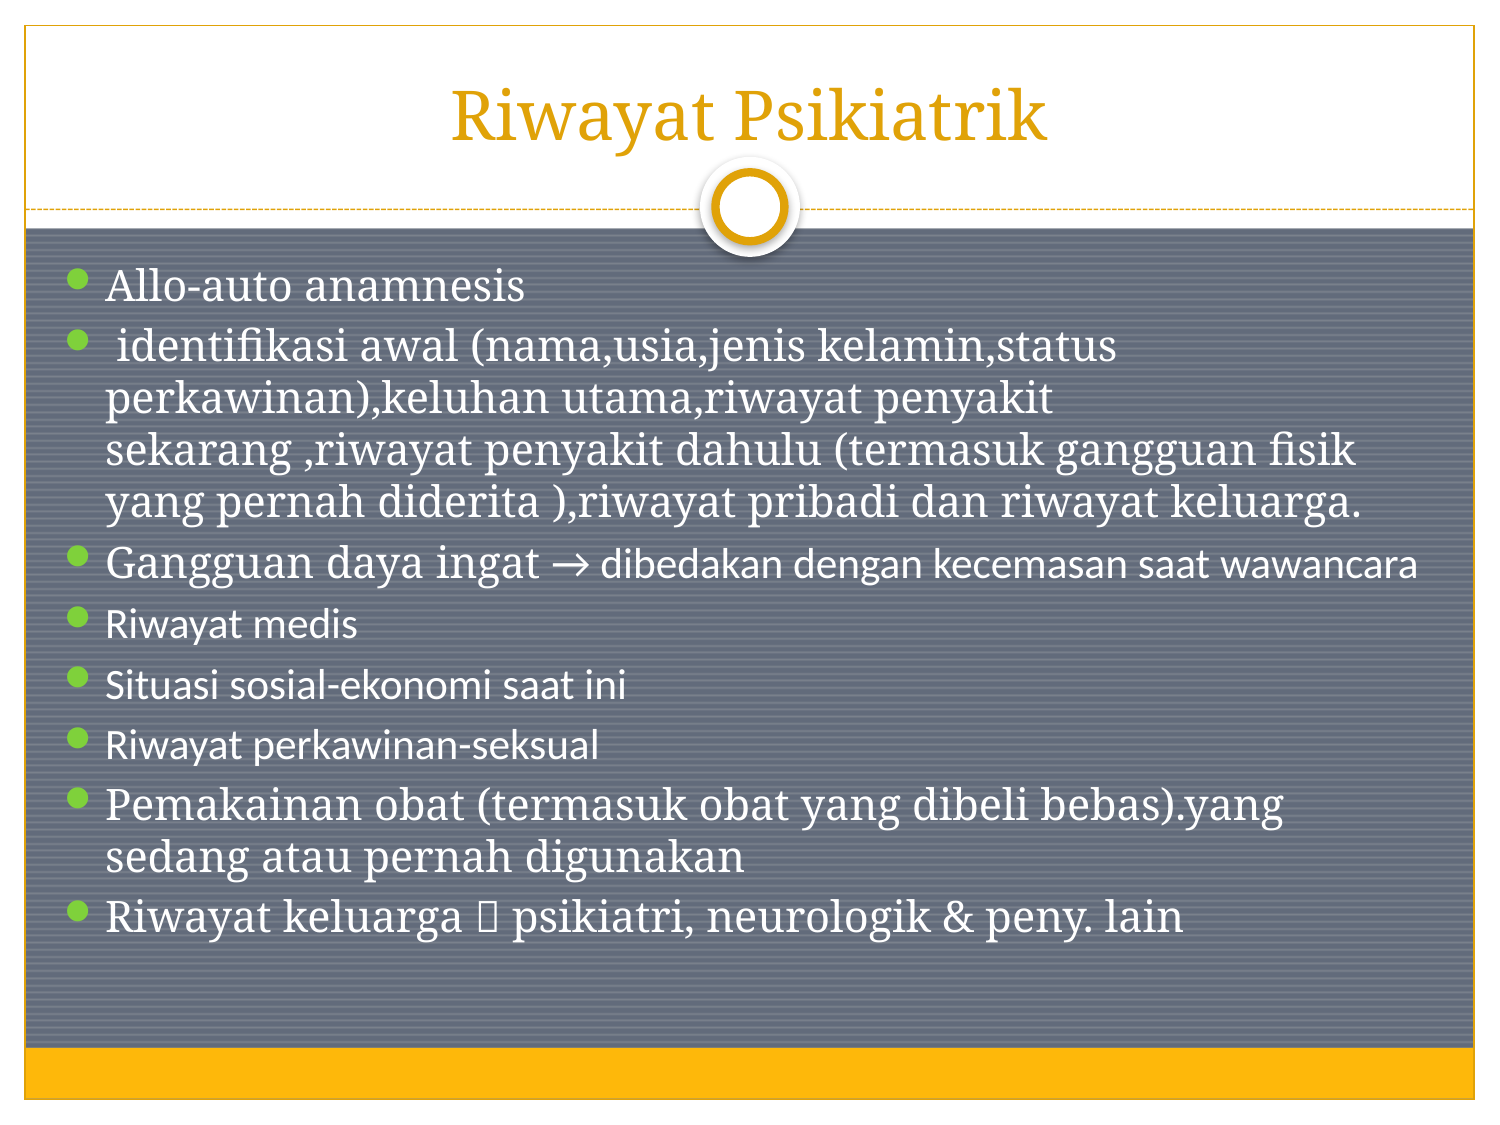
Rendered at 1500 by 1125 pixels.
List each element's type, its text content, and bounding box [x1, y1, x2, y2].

list Allo-auto anamnesis identifikasi awal (nama,usia,jenis kelamin,status perkawinan),keluhan utama,riwayat penyakit sekarang ,riwayat penyakit dahulu (termasuk gangguan fisik yang pernah diderita ),riwayat pribadi dan riwayat keluarga. Gangguan daya ingat → dibedakan dengan kecemasan saat wawancara Riwayat medis Situasi sosial-ekonomi saat ini Riwayat perkawinan-seksual Pemakainan obat (termasuk obat yang dibeli bebas).yang sedang atau pernah digunakan Riwayat keluarga  psikiatri, neurologik & peny. lain [49, 250, 1445, 1001]
title Riwayat Psikiatrik [49, 37, 1450, 162]
